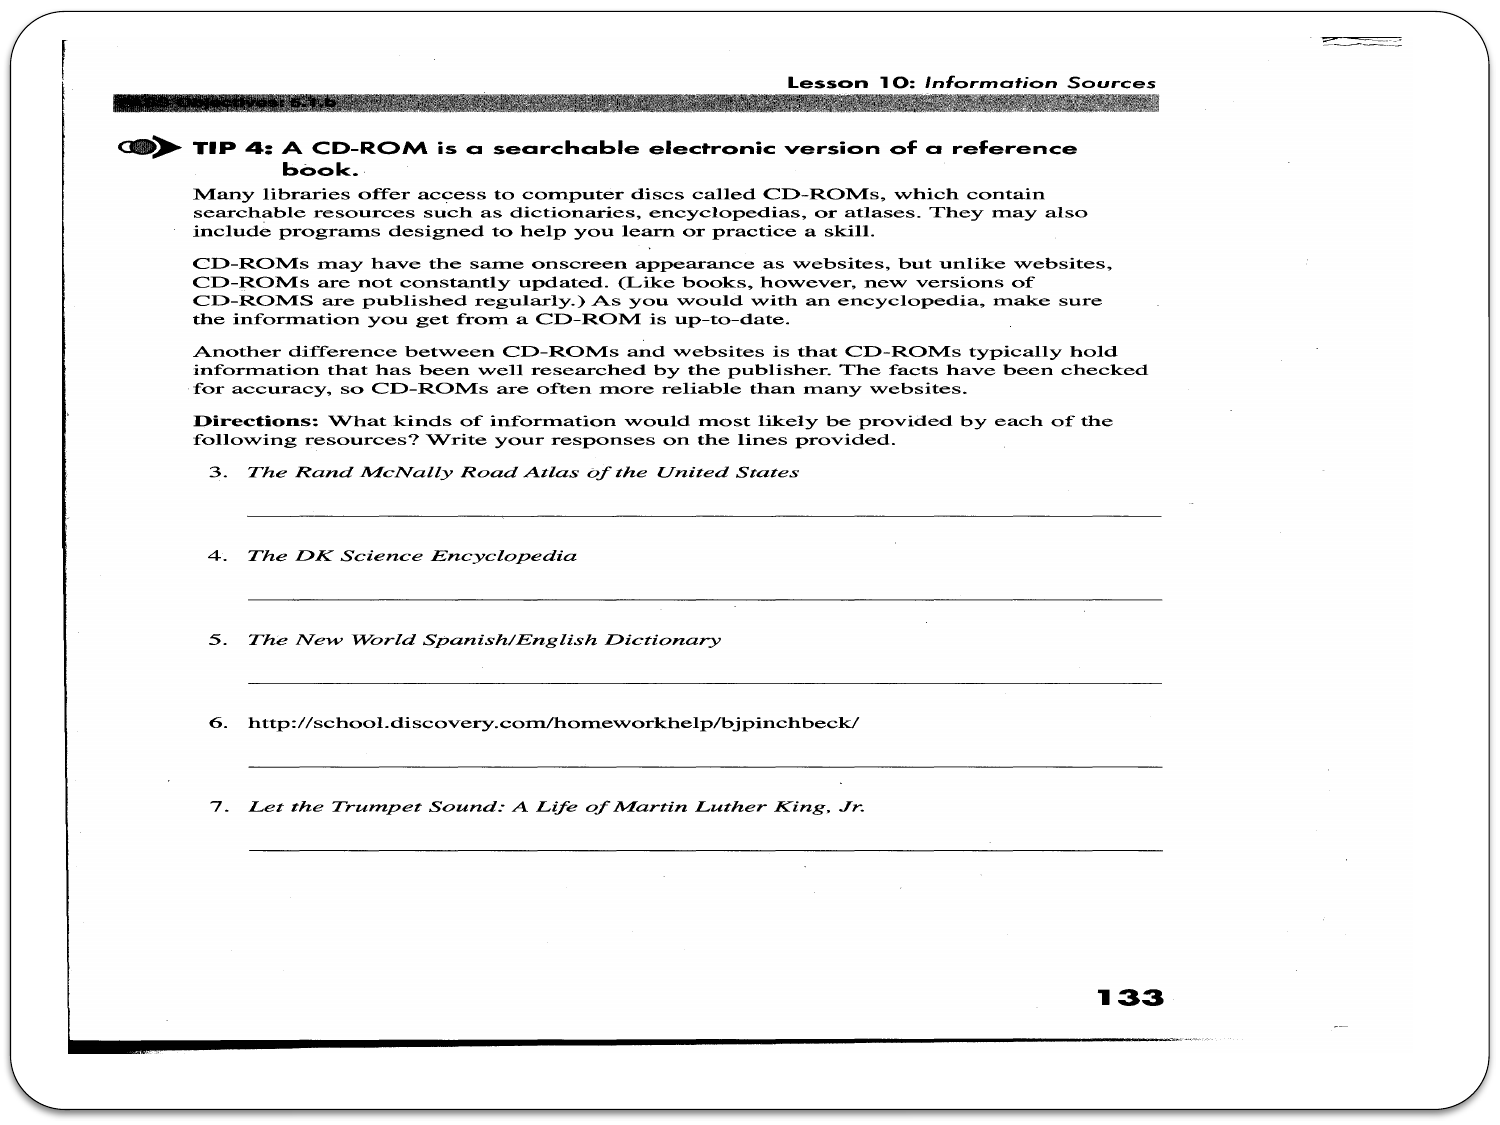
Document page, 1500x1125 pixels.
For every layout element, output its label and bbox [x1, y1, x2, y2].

picture [62, 37, 1413, 1054]
